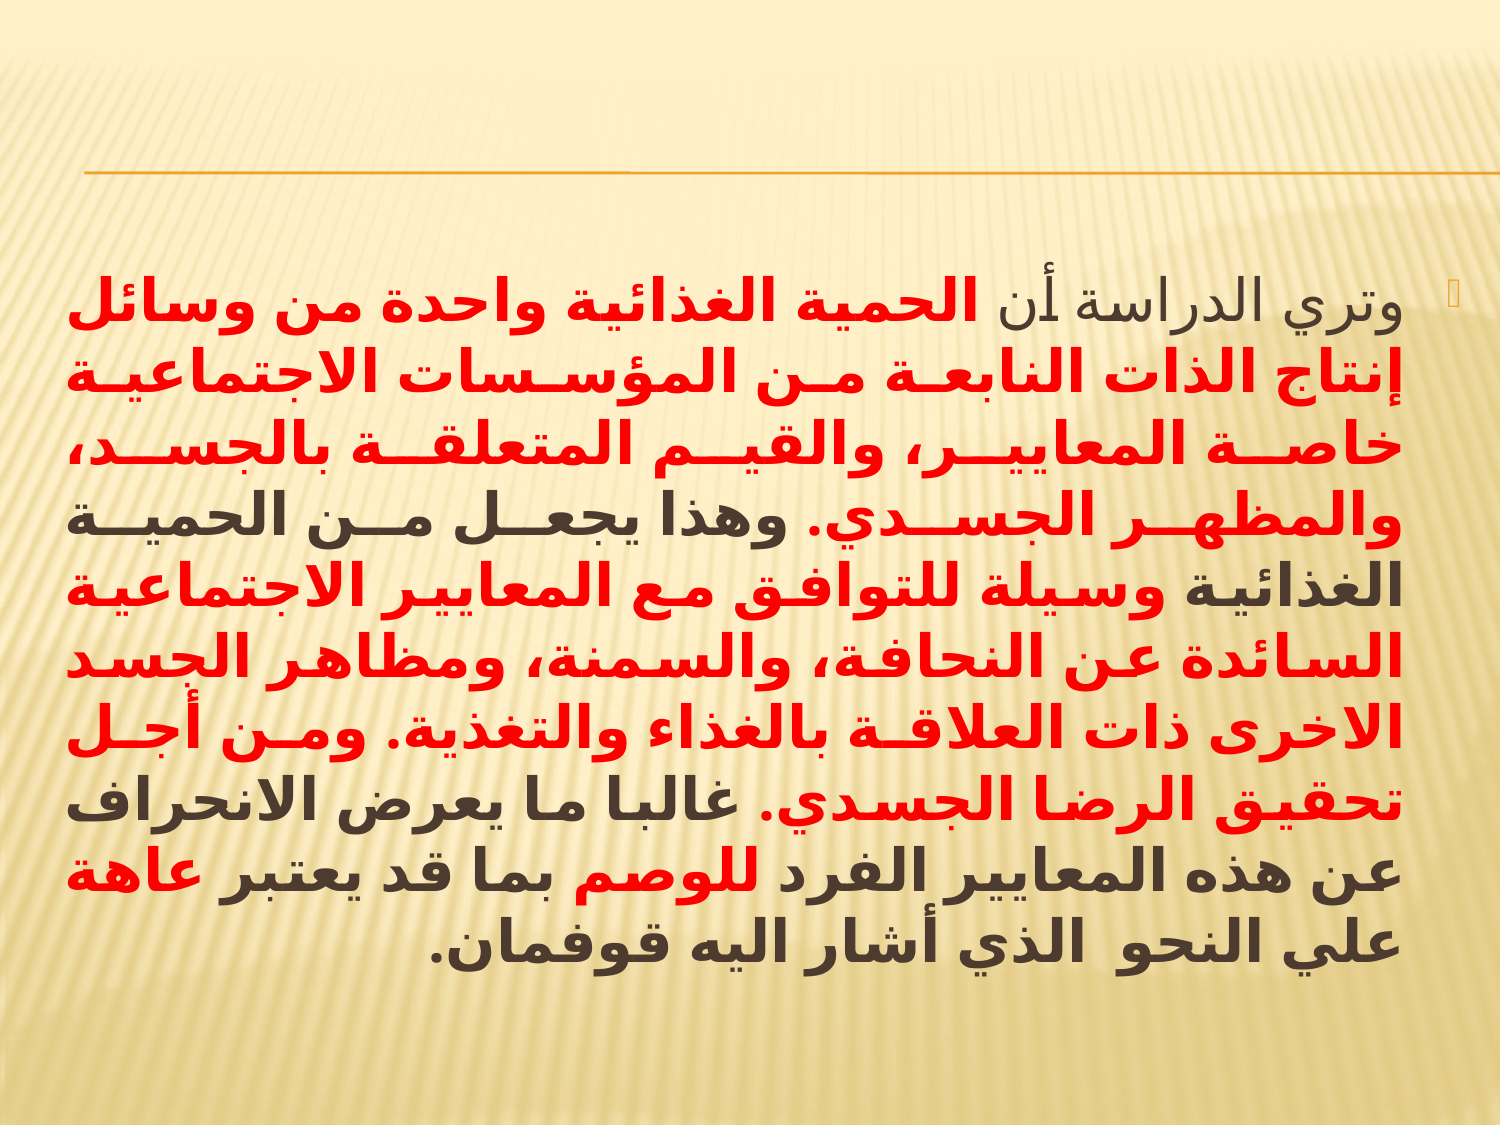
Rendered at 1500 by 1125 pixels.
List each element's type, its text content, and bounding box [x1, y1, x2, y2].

list وتري الدراسة أن الحمية الغذائية واحدة من وسائل إنتاج الذات النابعة من المؤسسات الاجتماعية خاصة المعايير، والقيم المتعلقة بالجسد، والمظهر الجسدي. وهذا يجعل من الحمية الغذائية وسيلة للتوافق مع المعايير الاجتماعية السائدة عن النحافة، والسمنة، ومظاهر الجسد الاخرى ذات العلاقة بالغذاء والتغذية. ومن أجل تحقيق الرضا الجسدي. غالبا ما يعرض الانحراف عن هذه المعايير الفرد للوصم بما قد يعتبر عاهة علي النحو الذي أشار اليه قوفمان. [50, 254, 1475, 998]
